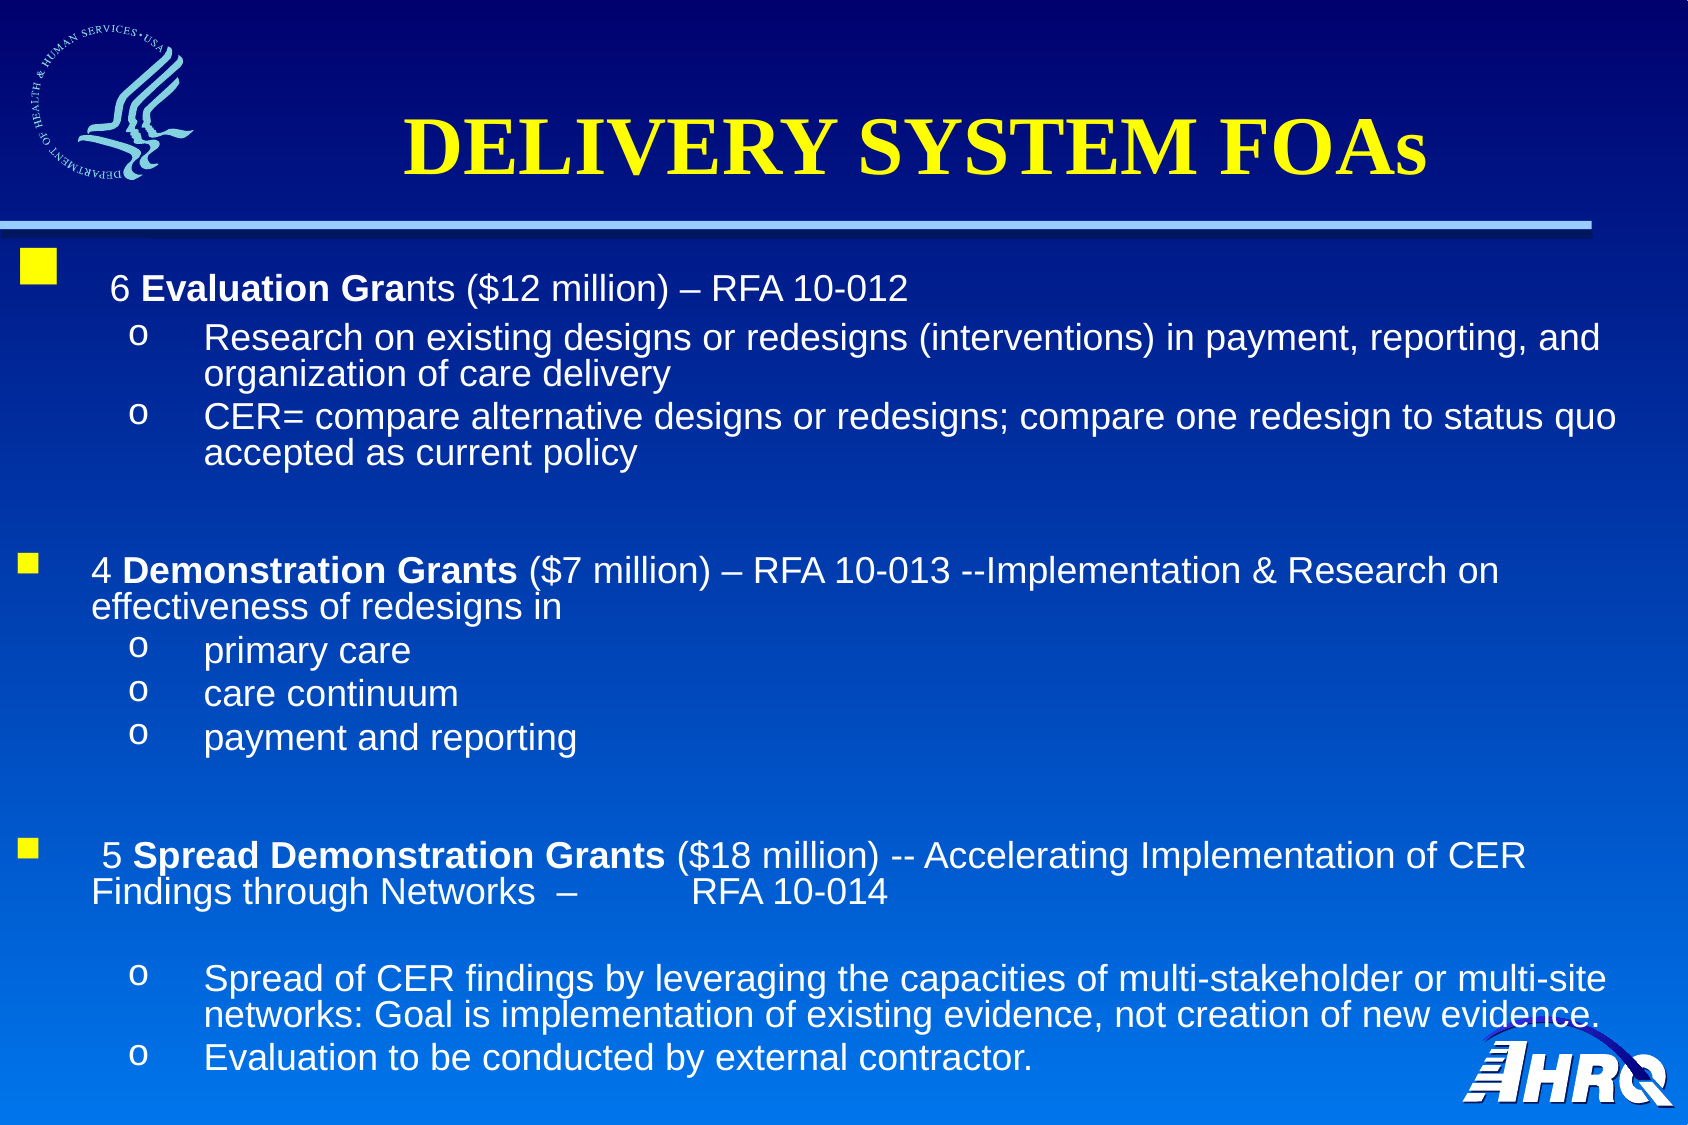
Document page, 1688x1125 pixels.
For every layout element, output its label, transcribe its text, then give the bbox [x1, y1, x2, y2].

title DELIVERY SYSTEM FOAs [233, 46, 1598, 201]
list 6 Evaluation Grants ($12 million) – RFA 10-012 Research on existing designs or redesigns (interventions) in payment, reporting, and organization of care delivery CER= compare alternative designs or redesigns; compare one redesign to status quo accepted as current policy 4 Demonstration Grants ($7 million) – RFA 10-013 --Implementation & Research on effectiveness of redesigns in primary care care continuum payment and reporting 5 Spread Demonstration Grants ($18 million) -- Accelerating Implementation of CER Findings through Networks – RFA 10-014 Spread of CER findings by leveraging the capacities of multi-stakeholder or multi-site networks: Goal is implementation of existing evidence, not creation of new evidence. Evaluation to be conducted by external contractor. [0, 242, 1653, 1125]
